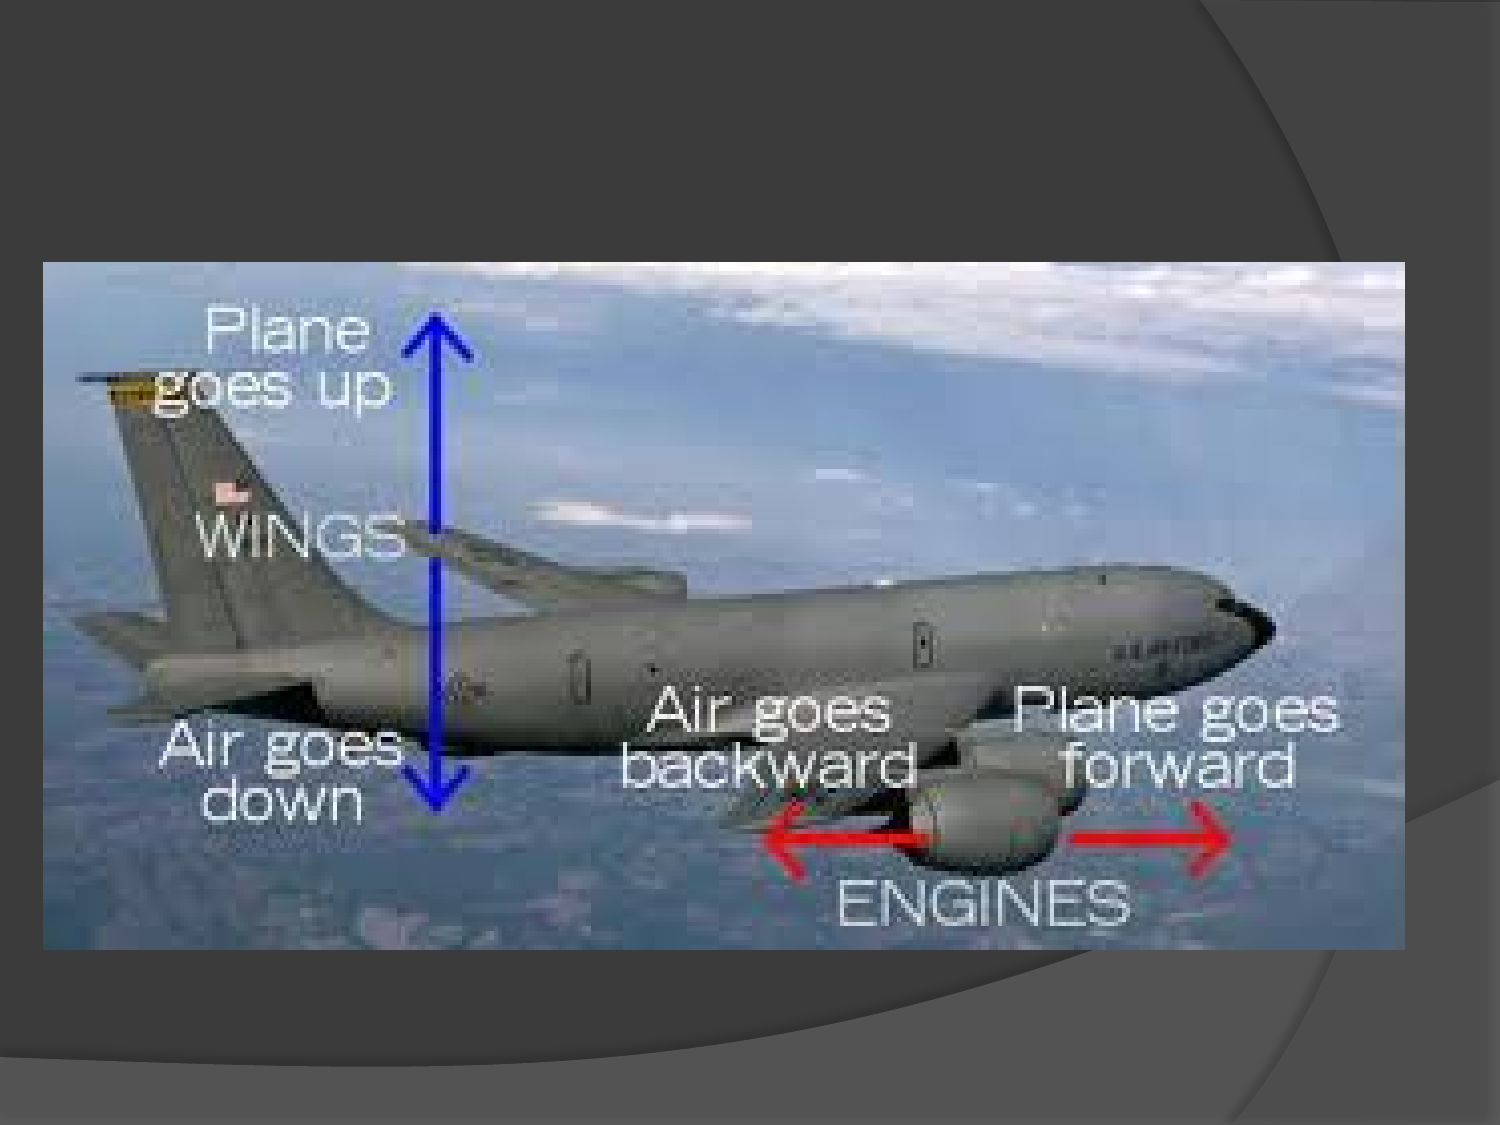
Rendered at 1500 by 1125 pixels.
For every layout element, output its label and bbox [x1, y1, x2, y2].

list [43, 262, 1406, 951]
